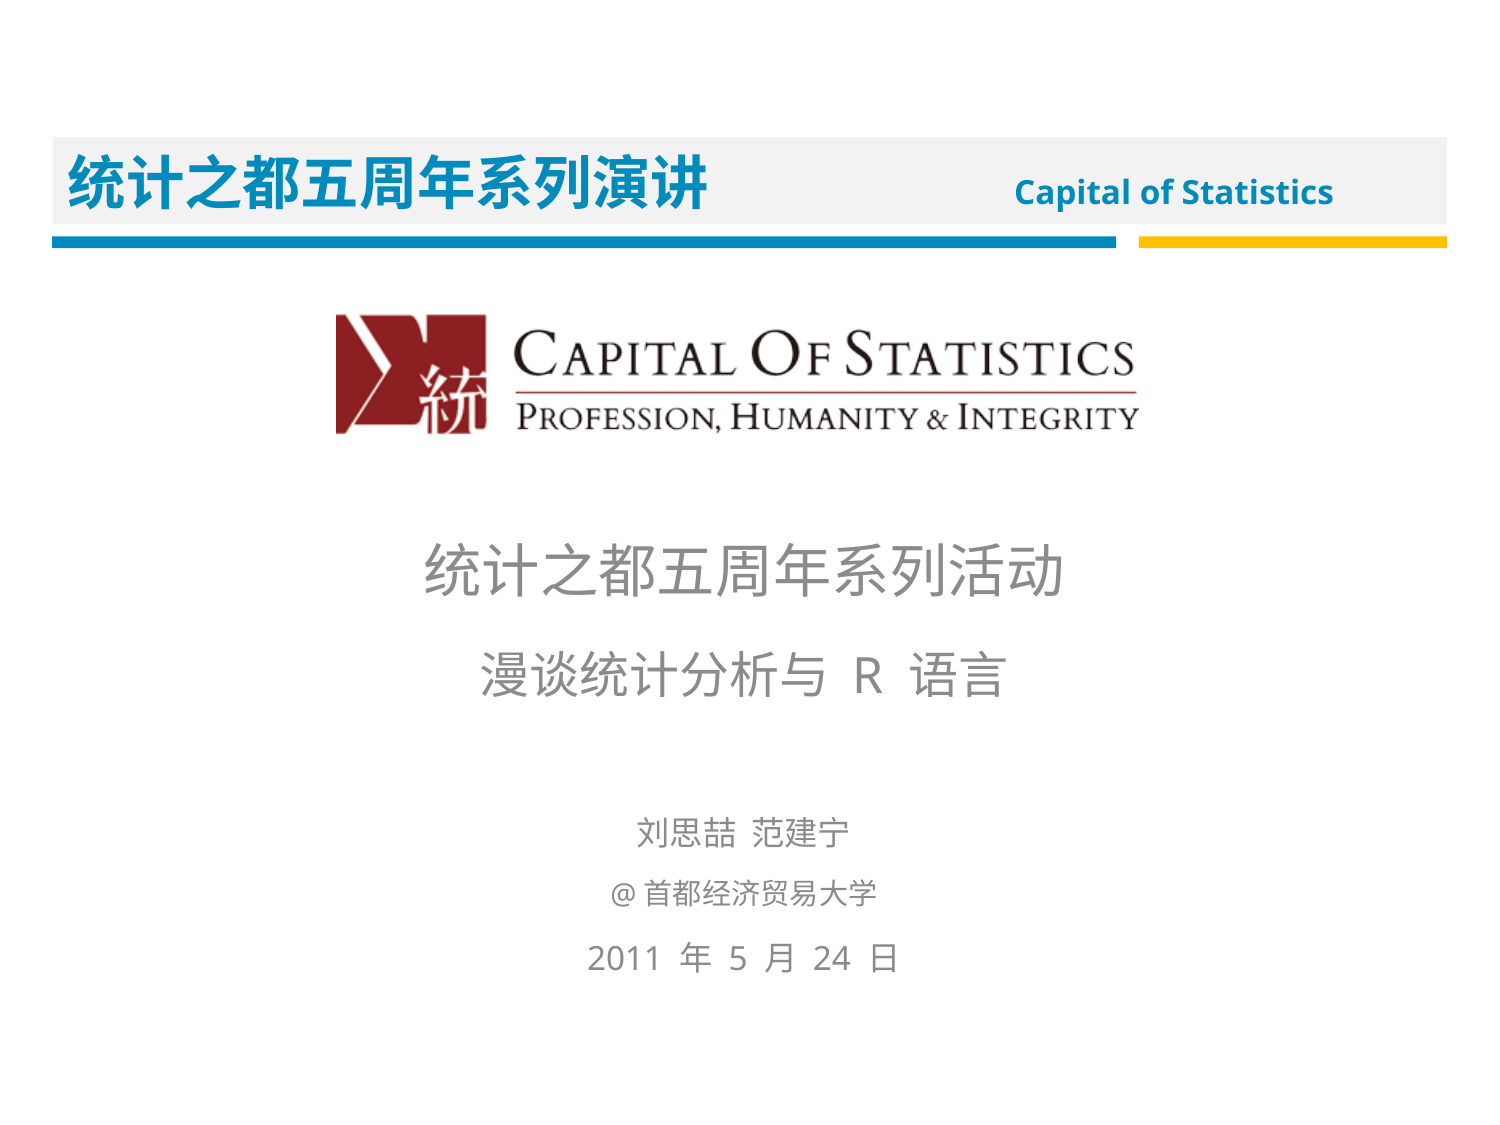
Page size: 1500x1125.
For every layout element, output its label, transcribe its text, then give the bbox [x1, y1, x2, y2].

subtitle 统计之都五周年系列活动 漫谈统计分析与 R 语言 刘思喆 范建宁 @首都经济贸易大学 2011 年 5 月 24 日 [147, 491, 1341, 1024]
picture [336, 313, 1139, 436]
